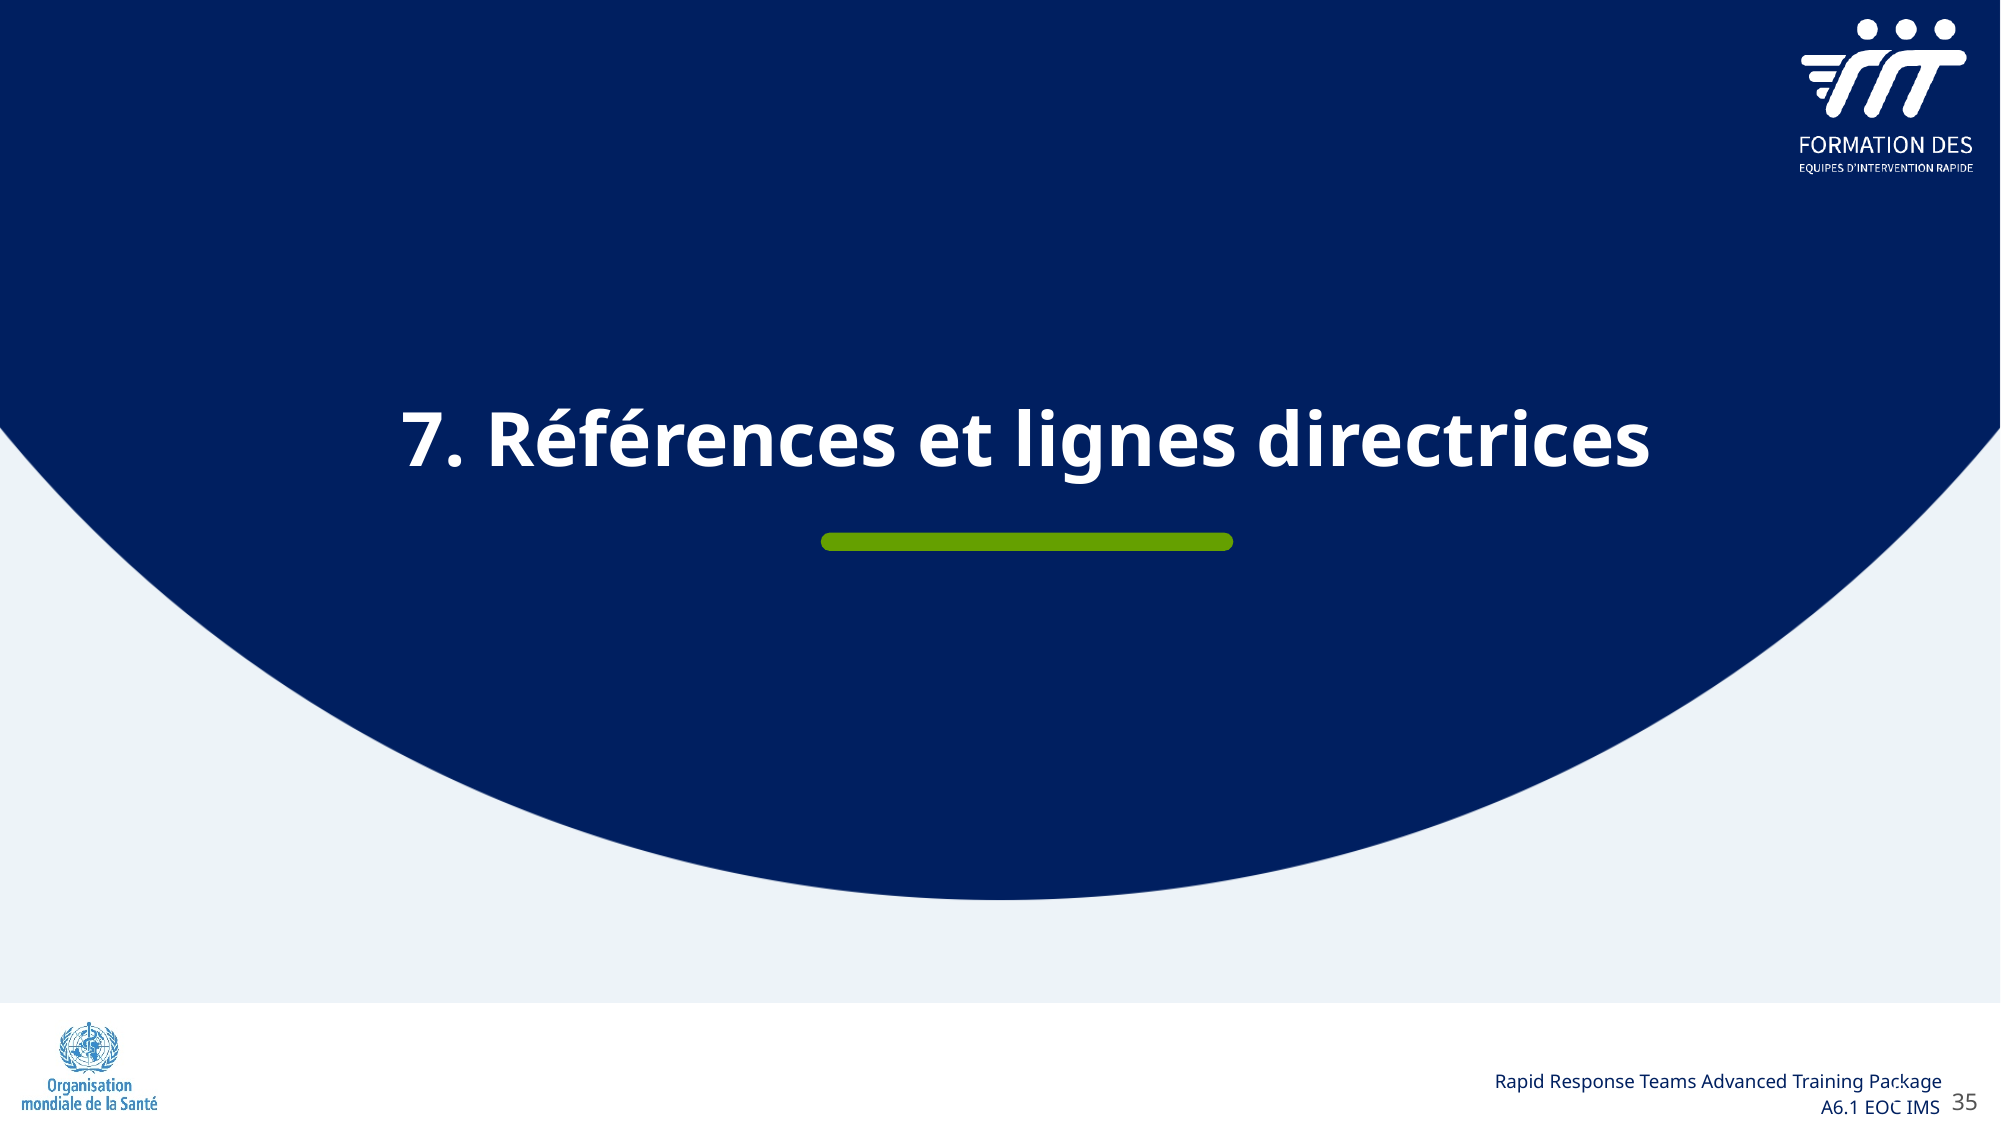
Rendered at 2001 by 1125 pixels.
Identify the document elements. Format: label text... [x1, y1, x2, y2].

slide_number 35 [1882, 1037, 1930, 1092]
picture [20, 1020, 158, 1111]
picture [0, 0, 2001, 1003]
list 7. Références et lignes directrices [95, 277, 1959, 586]
